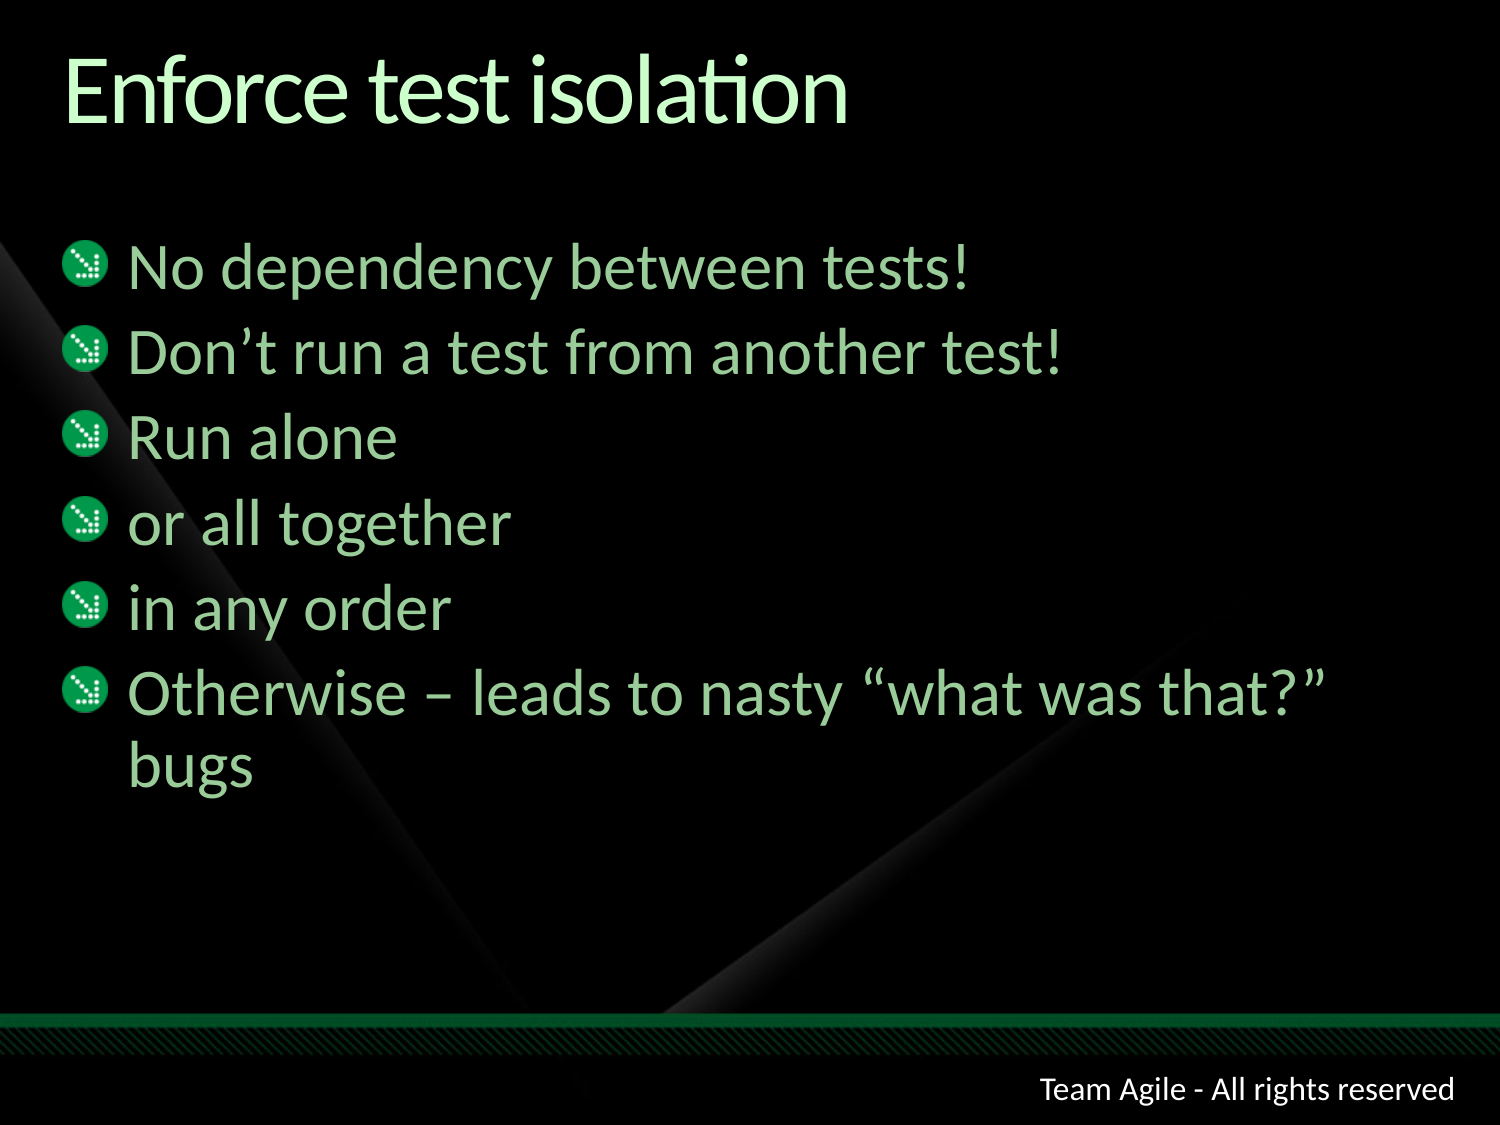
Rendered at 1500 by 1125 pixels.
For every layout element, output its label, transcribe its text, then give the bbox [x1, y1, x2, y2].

picture [0, 0, 1500, 1125]
title Enforce test isolation [62, 37, 1438, 147]
list No dependency between tests! Don’t run a test from another test! Run alone or all together in any order Otherwise – leads to nasty “what was that?” bugs [62, 231, 1438, 583]
footer Team Agile - All rights reserved [1025, 1059, 1500, 1125]
